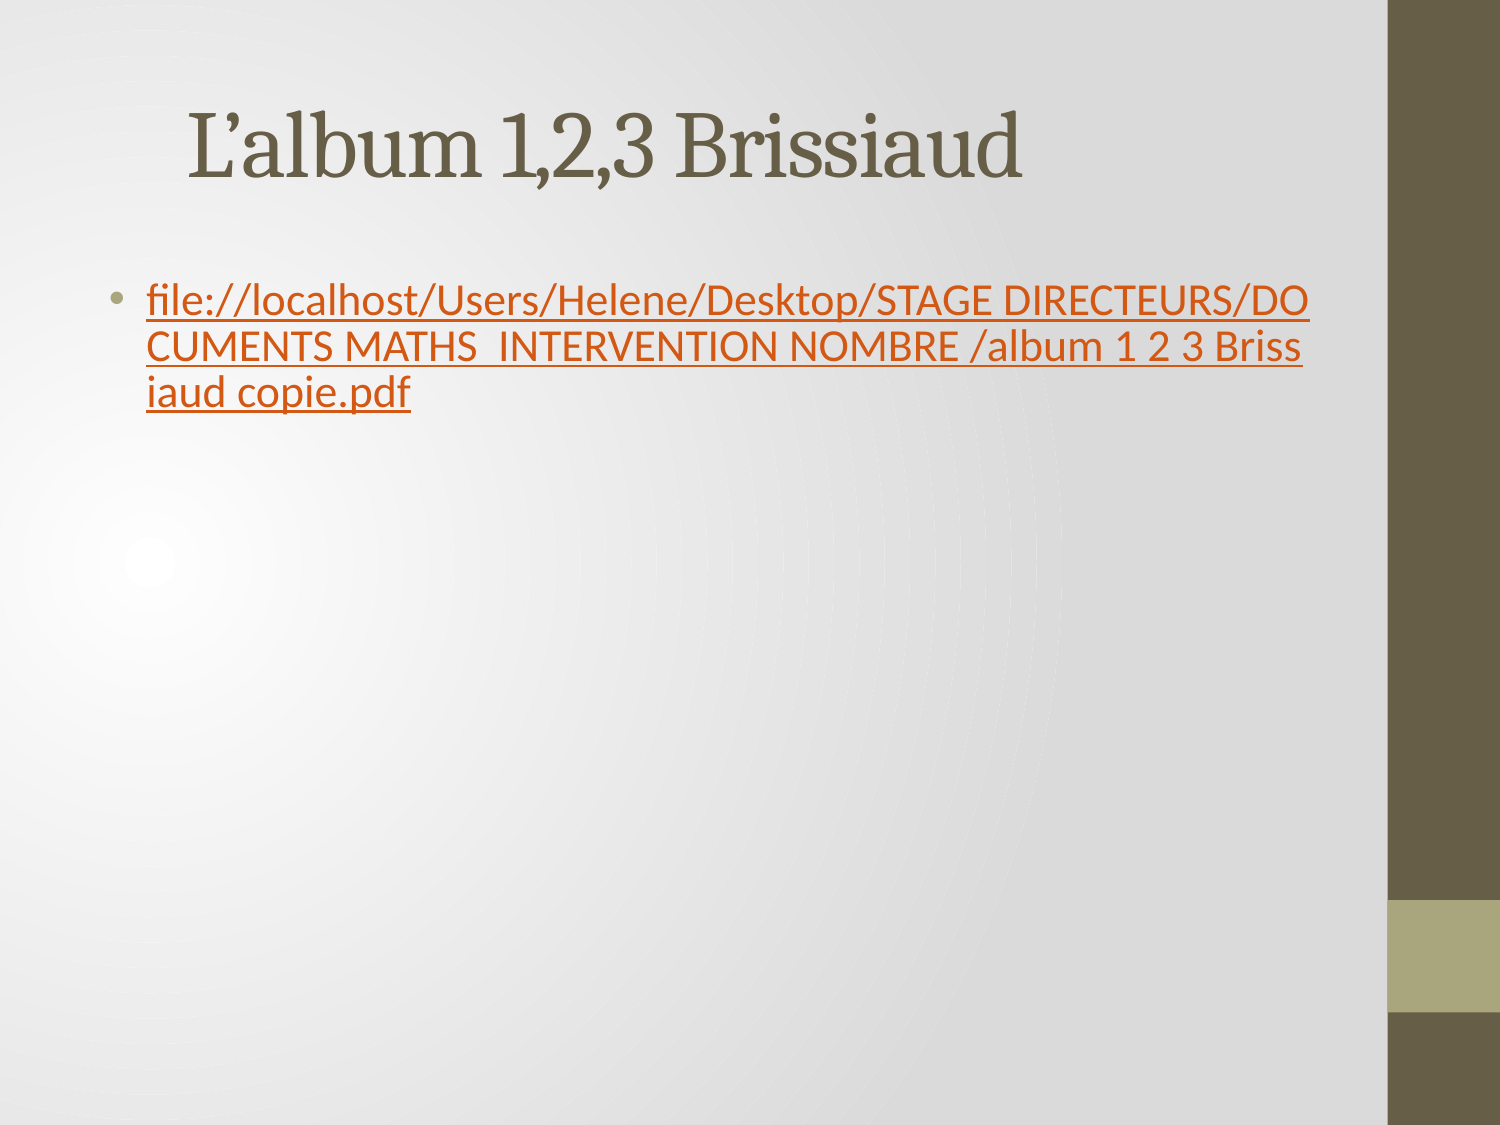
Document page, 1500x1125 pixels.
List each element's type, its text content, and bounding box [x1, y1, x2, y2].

title L’album 1,2,3 Brissiaud [75, 45, 1325, 233]
list file://localhost/Users/Helene/Desktop/STAGE DIRECTEURS/DOCUMENTS MATHS INTERVENTION NOMBRE /album 1 2 3 Brissiaud copie.pdf [75, 262, 1325, 1050]
